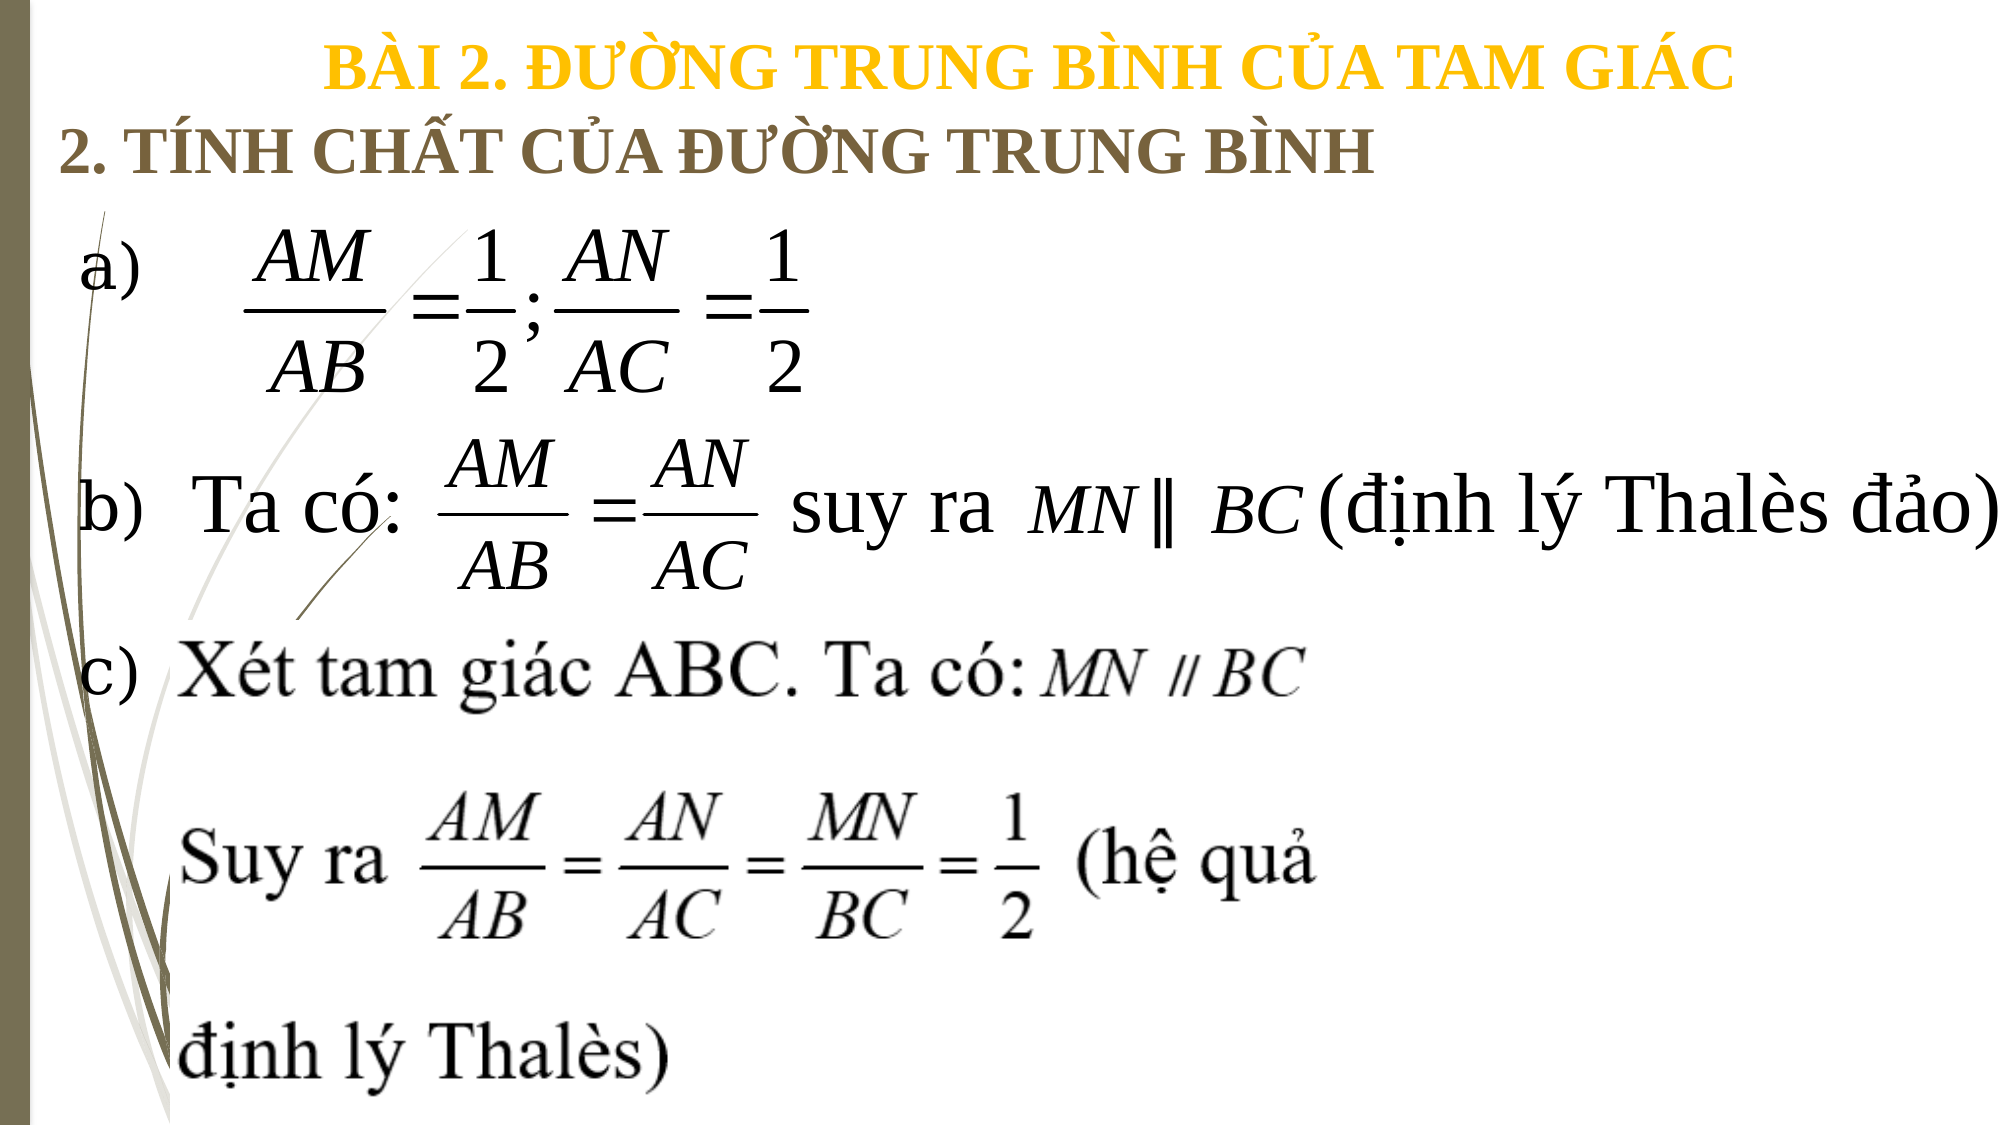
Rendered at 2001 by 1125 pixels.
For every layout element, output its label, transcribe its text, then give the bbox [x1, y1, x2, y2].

text_box c) [63, 620, 170, 716]
text_box 2. TÍNH CHẤT CỦA ĐƯỜNG TRUNG BÌNH [43, 99, 1555, 195]
picture [170, 417, 2000, 1125]
text_box b) [63, 456, 187, 551]
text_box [231, 206, 826, 410]
text_box BÀI 2. ĐƯỜNG TRUNG BÌNH CỦA TAM GIÁC [308, 15, 1789, 110]
text_box a) [63, 215, 227, 310]
